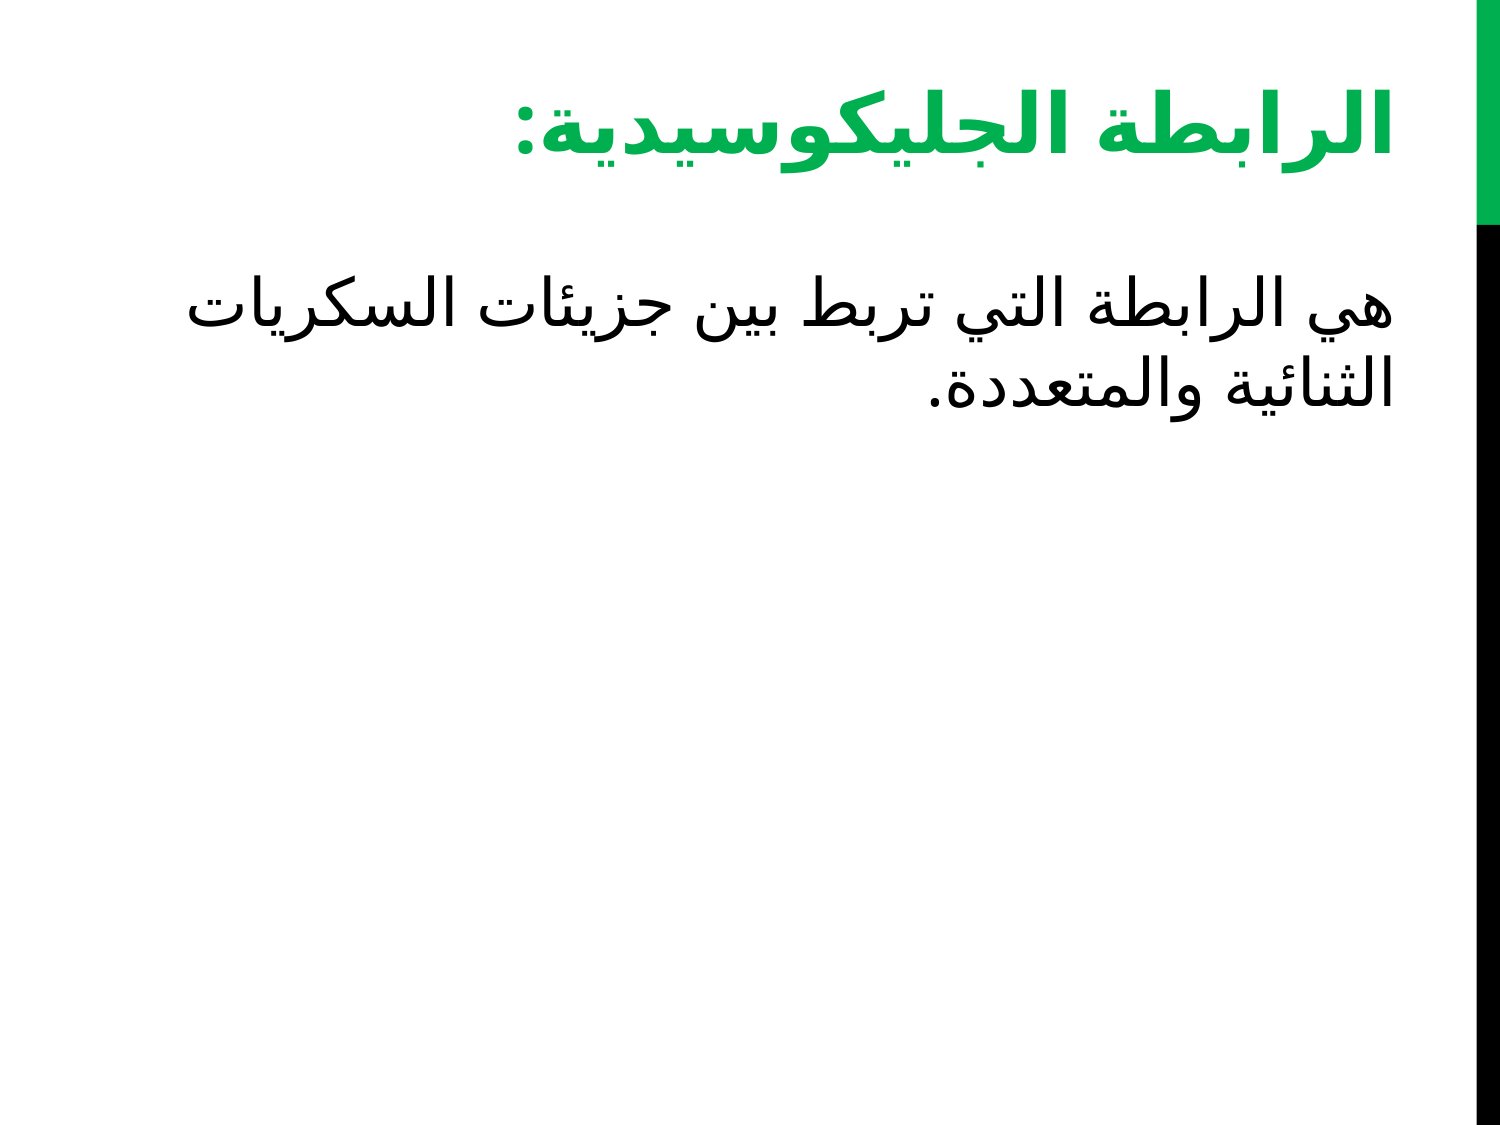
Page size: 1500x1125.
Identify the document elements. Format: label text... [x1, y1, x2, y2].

text_box الرابطة الجليكوسيدية: هي الرابطة التي تربط بين جزيئات السكريات الثنائية والمتعددة. [50, 62, 1413, 428]
